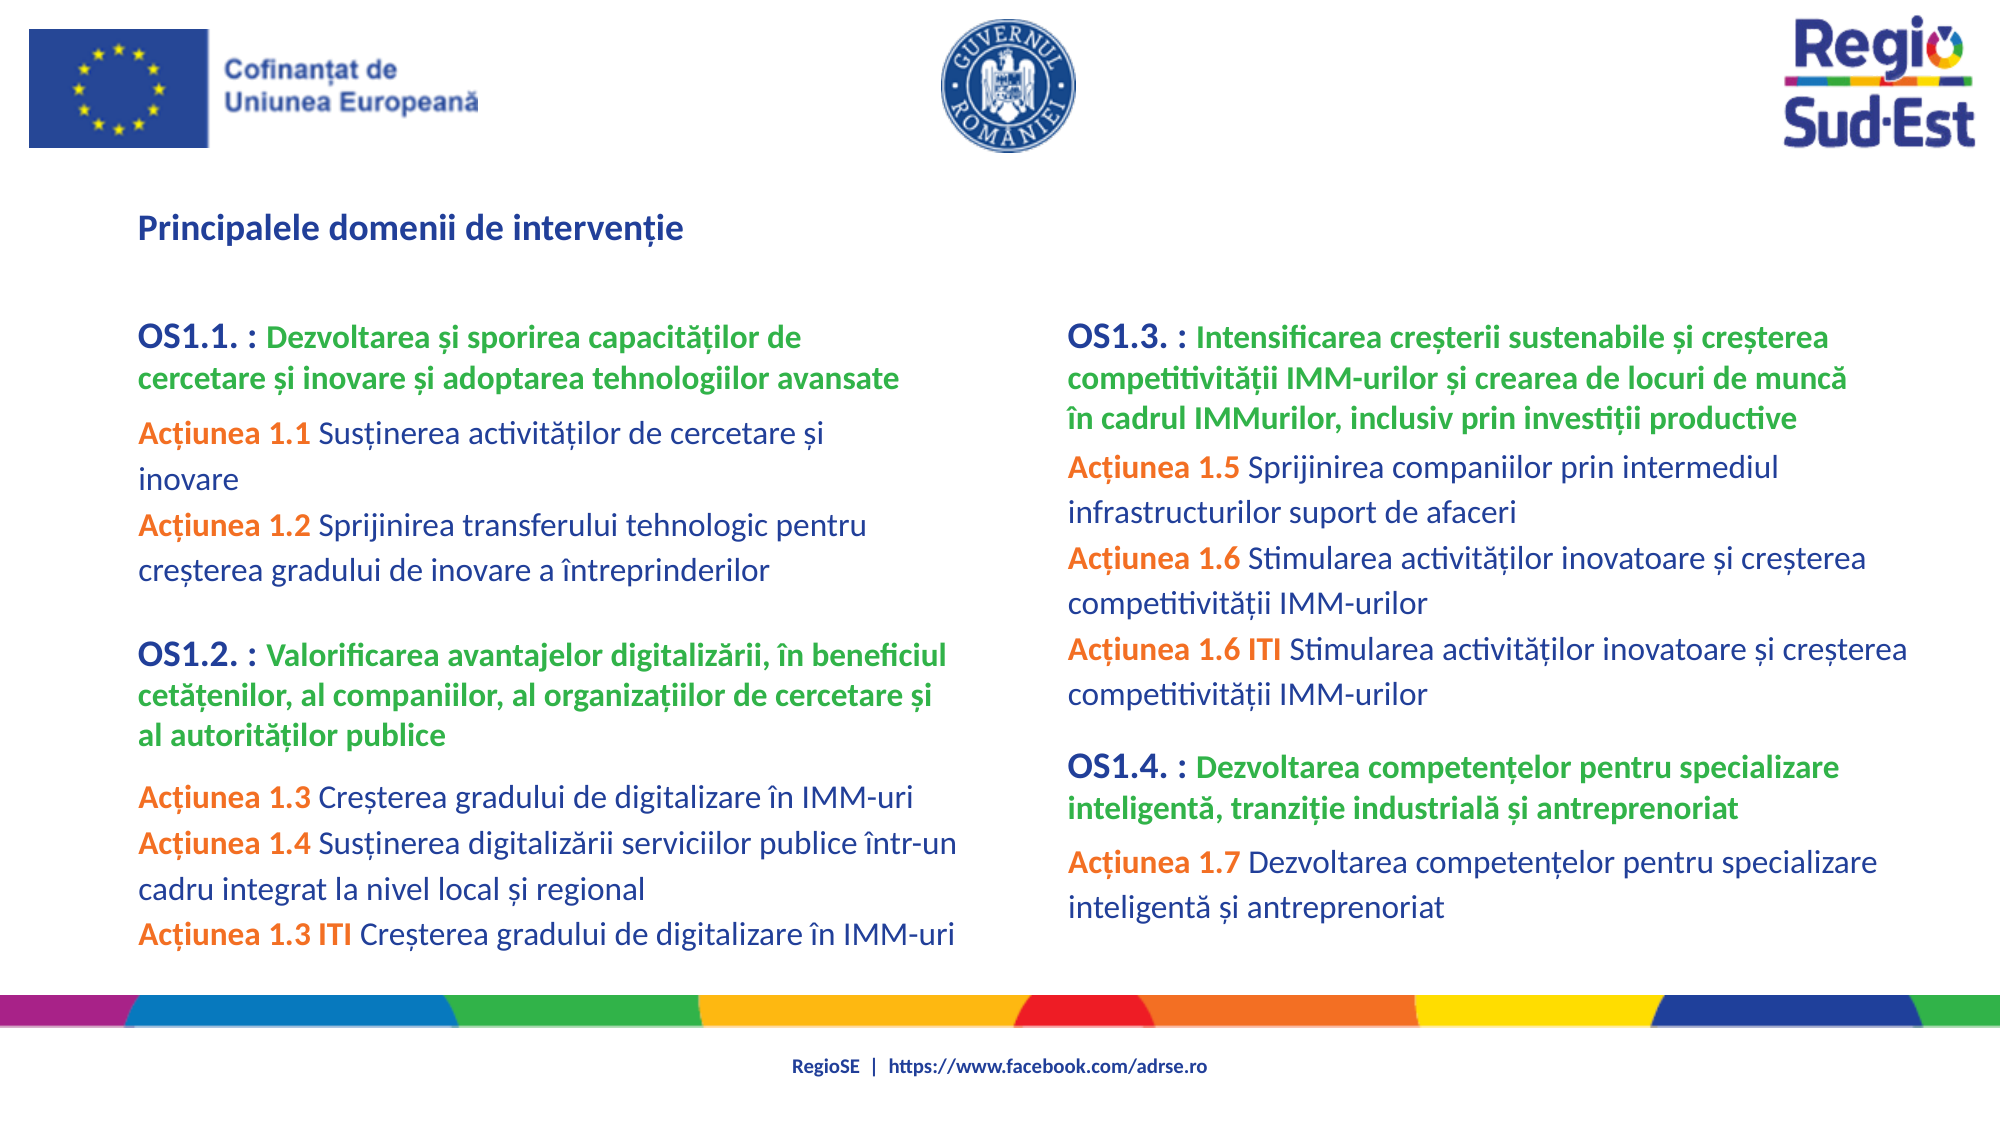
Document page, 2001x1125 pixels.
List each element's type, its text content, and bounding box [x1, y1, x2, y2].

picture [941, 19, 1076, 153]
text_box Acțiunea 1.5 Sprijinirea companiilor prin intermediul infrastructurilor suport de afaceri Acțiunea 1.6 Stimularea activităților inovatoare și creșterea competitivității IMM-urilor Acțiunea 1.6 ITI Stimularea activităților inovatoare și creșterea competitivității IMM-urilor [1053, 432, 1942, 720]
text_box Acțiunea 1.1 Susținerea activităților de cercetare și inovare Acțiunea 1.2 Sprijinirea transferului tehnologic pentru creșterea gradului de inovare a întreprinderilor [123, 404, 905, 609]
text_box OS1.3. : Intensificarea creșterii sustenabile și creșterea competitivității IMM-urilor și crearea de locuri de muncă în cadrul IMMurilor, inclusiv prin investiții productive [1053, 304, 1877, 444]
picture [0, 995, 2000, 1029]
text_box RegioSE | https://www.facebook.com/adrse.ro [776, 1029, 1223, 1085]
text_box Principalele domenii de intervenție [123, 195, 1223, 255]
text_box OS1.1. : Dezvoltarea și sporirea capacităților de cercetare și inovare și adoptarea tehnologiilor avansate [123, 304, 942, 404]
text_box OS1.2. : Valorificarea avantajelor digitalizării, în beneficiul cetățenilor, al companiilor, al organizațiilor de cercetare și al autorităților publice [123, 621, 968, 761]
text_box Acțiunea 1.3 Creșterea gradului de digitalizare în IMM-uri Acțiunea 1.4 Susținerea digitalizării serviciilor publice într-un cadru integrat la nivel local și regional Acțiunea 1.3 ITI Creșterea gradului de digitalizare în IMM-uri [123, 762, 979, 973]
text_box OS1.4. : Dezvoltarea competențelor pentru specializare inteligentă, tranziție industrială și antreprenoriat [1053, 733, 1877, 826]
text_box Acțiunea 1.7 Dezvoltarea competențelor pentru specializare inteligentă și antreprenoriat [1053, 826, 1909, 933]
picture [28, 28, 478, 148]
picture [1759, 0, 2000, 220]
